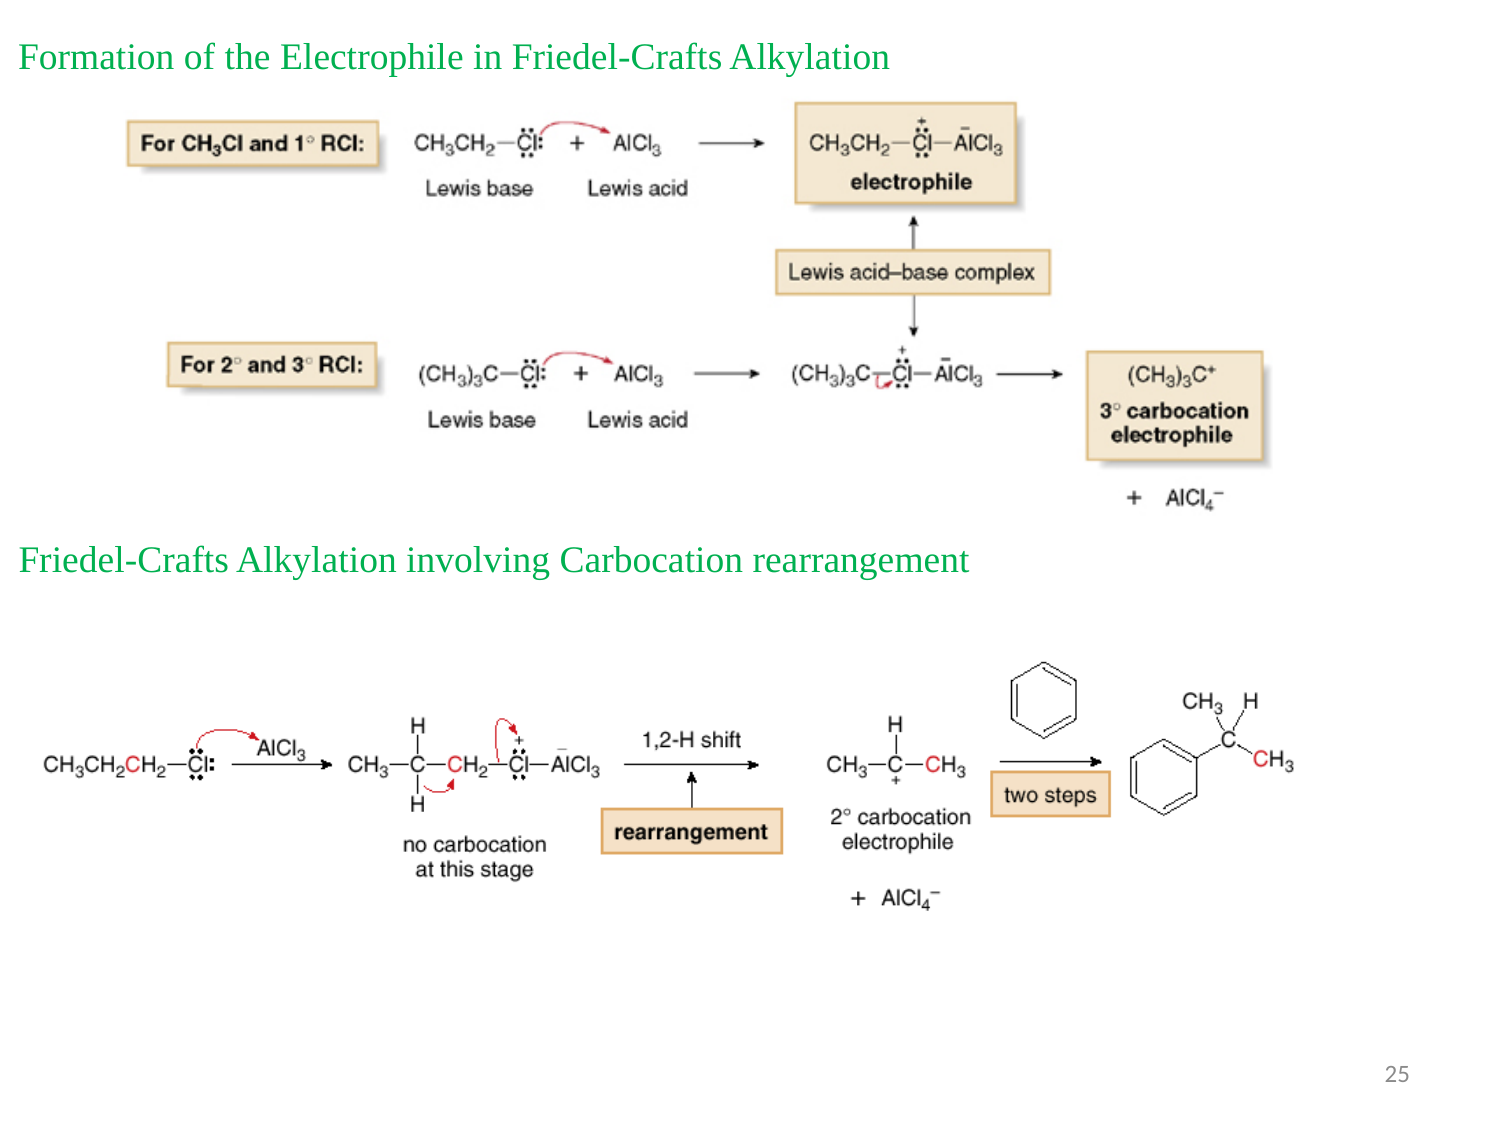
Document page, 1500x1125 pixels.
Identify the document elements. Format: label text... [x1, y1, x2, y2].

text_box Friedel-Crafts Alkylation involving Carbocation rearrangement [3, 527, 1015, 587]
picture [24, 649, 1407, 916]
picture [115, 86, 1279, 516]
slide_number 25 [1074, 1042, 1425, 1103]
text_box Formation of the Electrophile in Friedel-Crafts Alkylation [3, 24, 907, 85]
